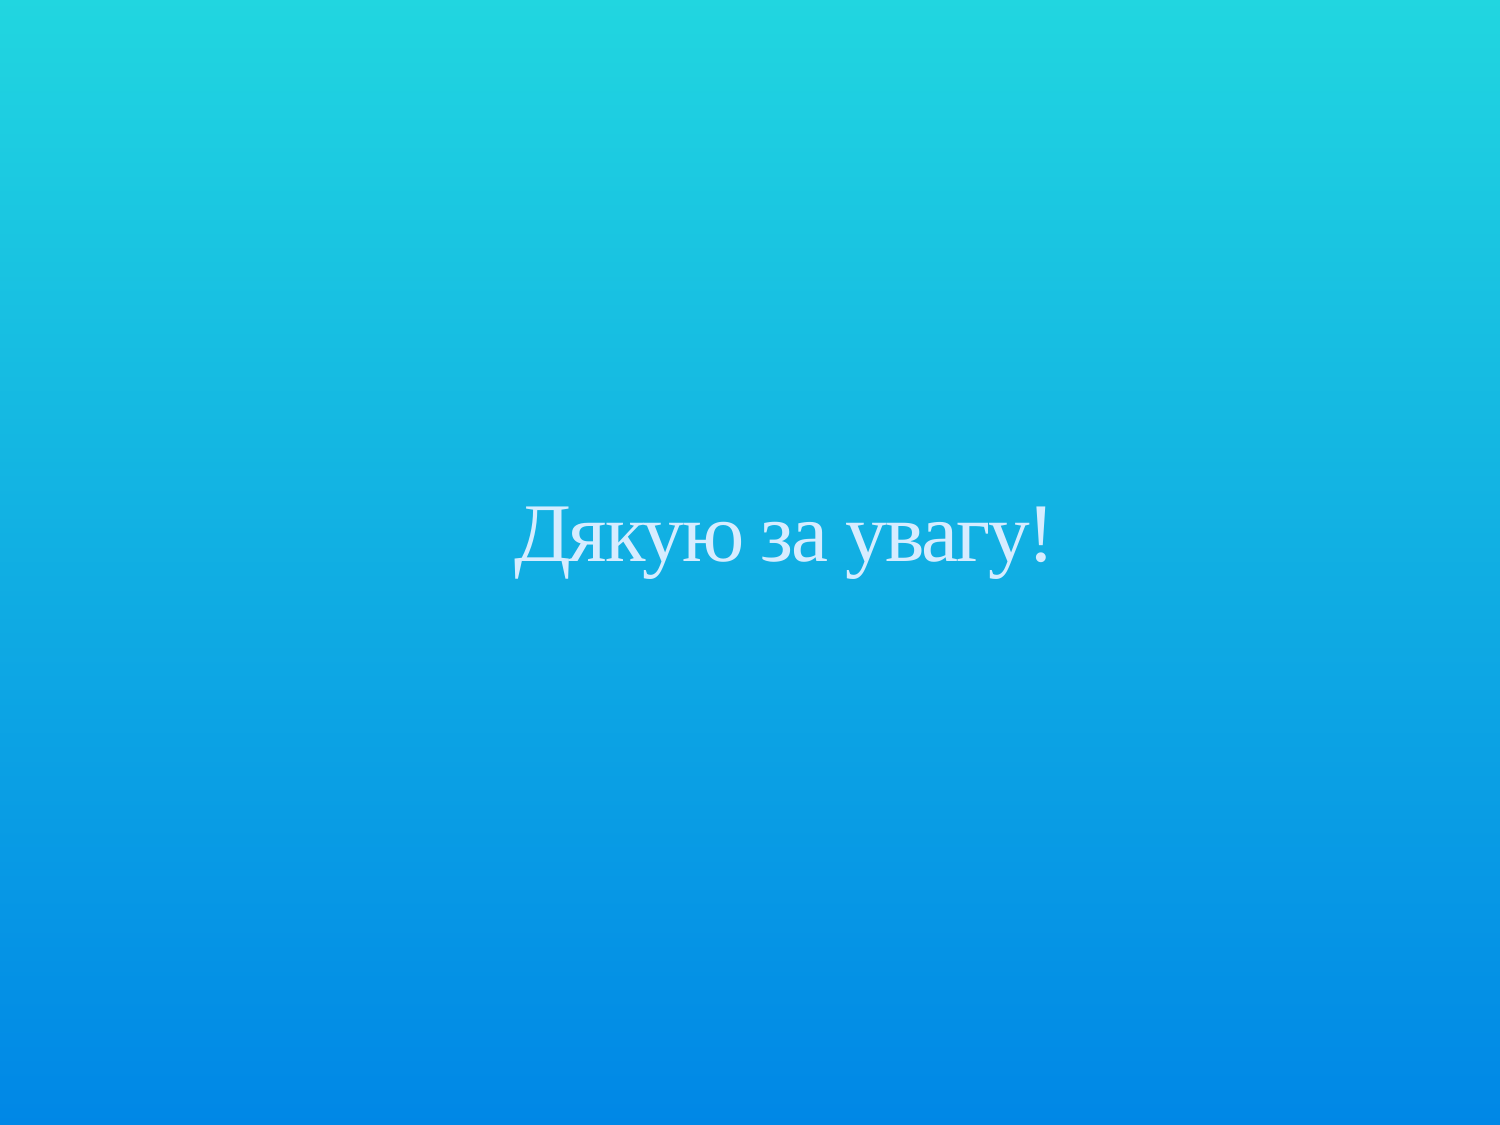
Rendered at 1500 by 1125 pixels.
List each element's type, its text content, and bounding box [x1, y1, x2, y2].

title Дякую за увагу! [147, 471, 1423, 622]
